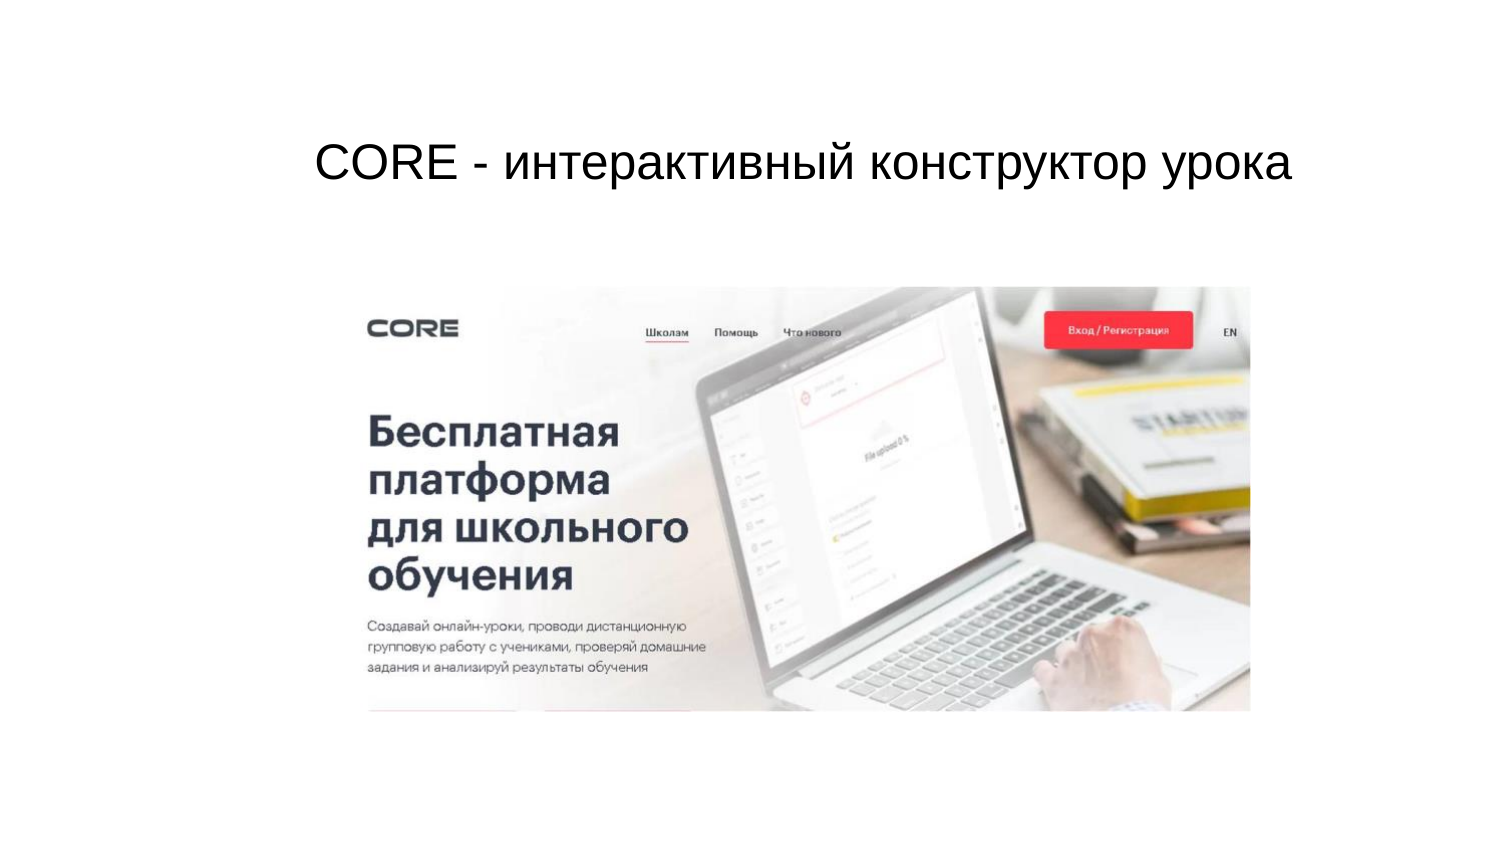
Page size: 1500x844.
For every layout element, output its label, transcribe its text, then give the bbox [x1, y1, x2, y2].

picture [311, 286, 1251, 712]
title CORE - интерактивный конструктор урока [157, 51, 1450, 205]
